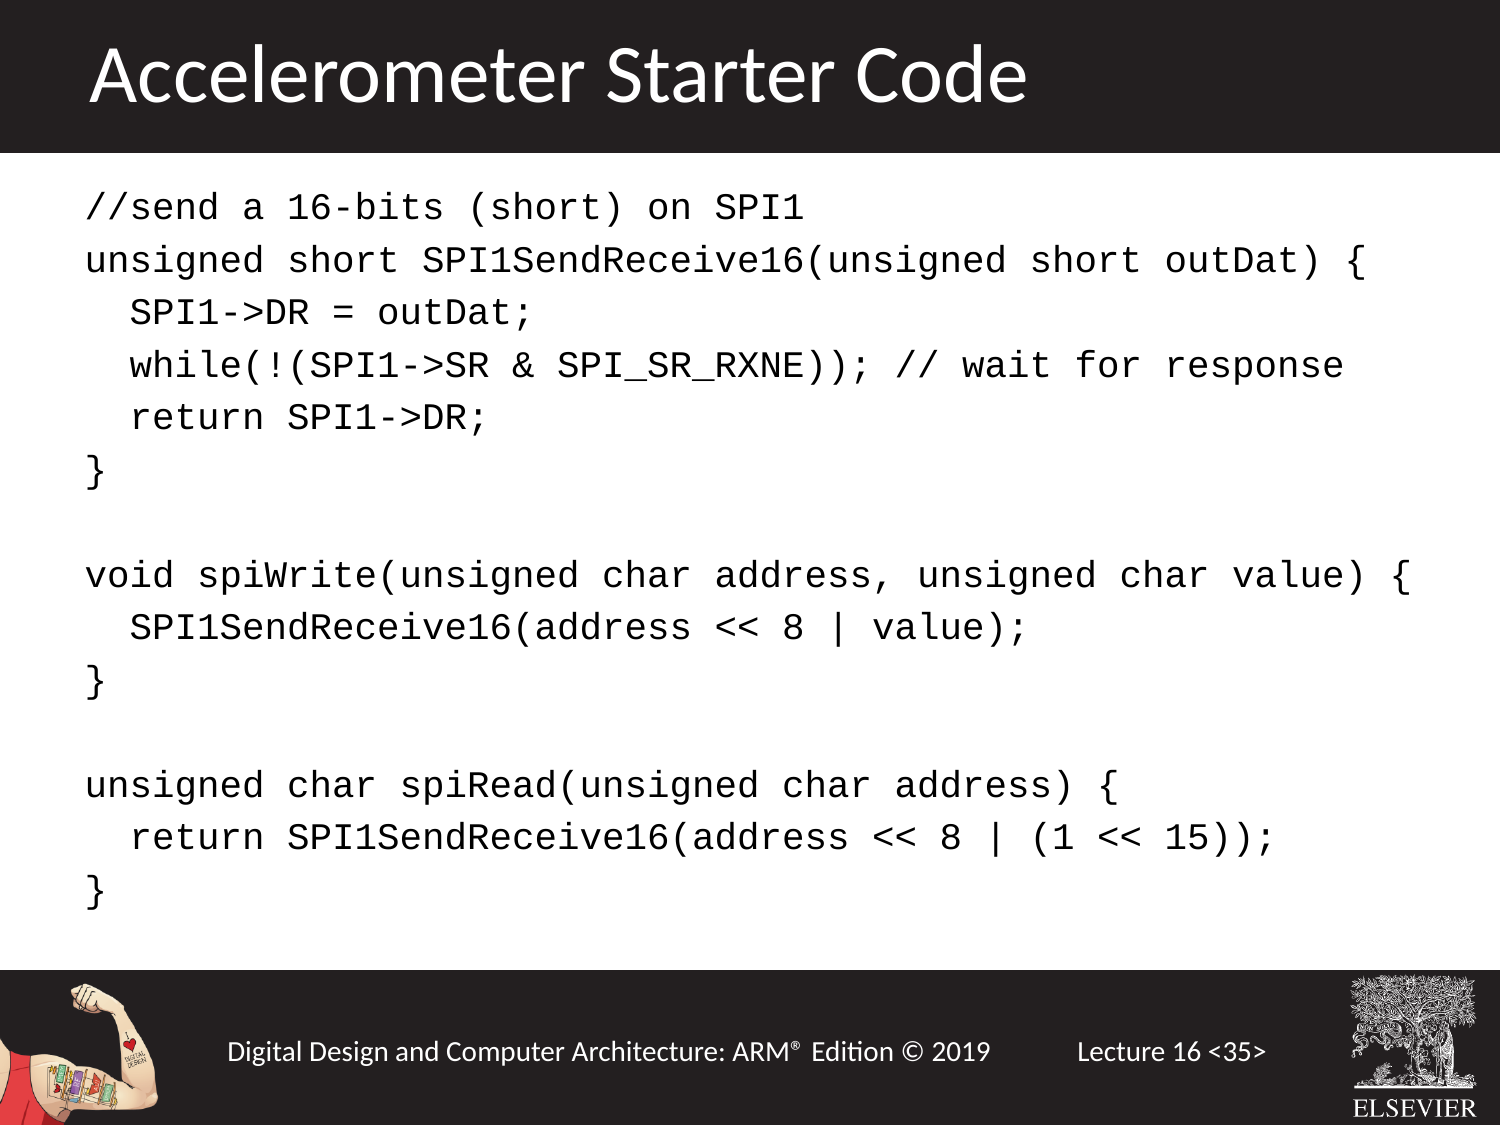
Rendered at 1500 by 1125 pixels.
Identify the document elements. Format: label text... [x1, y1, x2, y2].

text_box //send a 16-bits (short) on SPI1 unsigned short SPI1SendReceive16(unsigned short outDat) { SPI1->DR = outDat; while(!(SPI1->SR & SPI_SR_RXNE)); // wait for response return SPI1->DR; } void spiWrite(unsigned char address, unsigned char value) { SPI1SendReceive16(address << 8 | value); } unsigned char spiRead(unsigned char address) { return SPI1SendReceive16(address << 8 | (1 << 15)); } [69, 174, 1470, 918]
picture [0, 979, 163, 1125]
picture [1350, 974, 1477, 1117]
text_box Accelerometer Starter Code [74, 11, 1470, 126]
